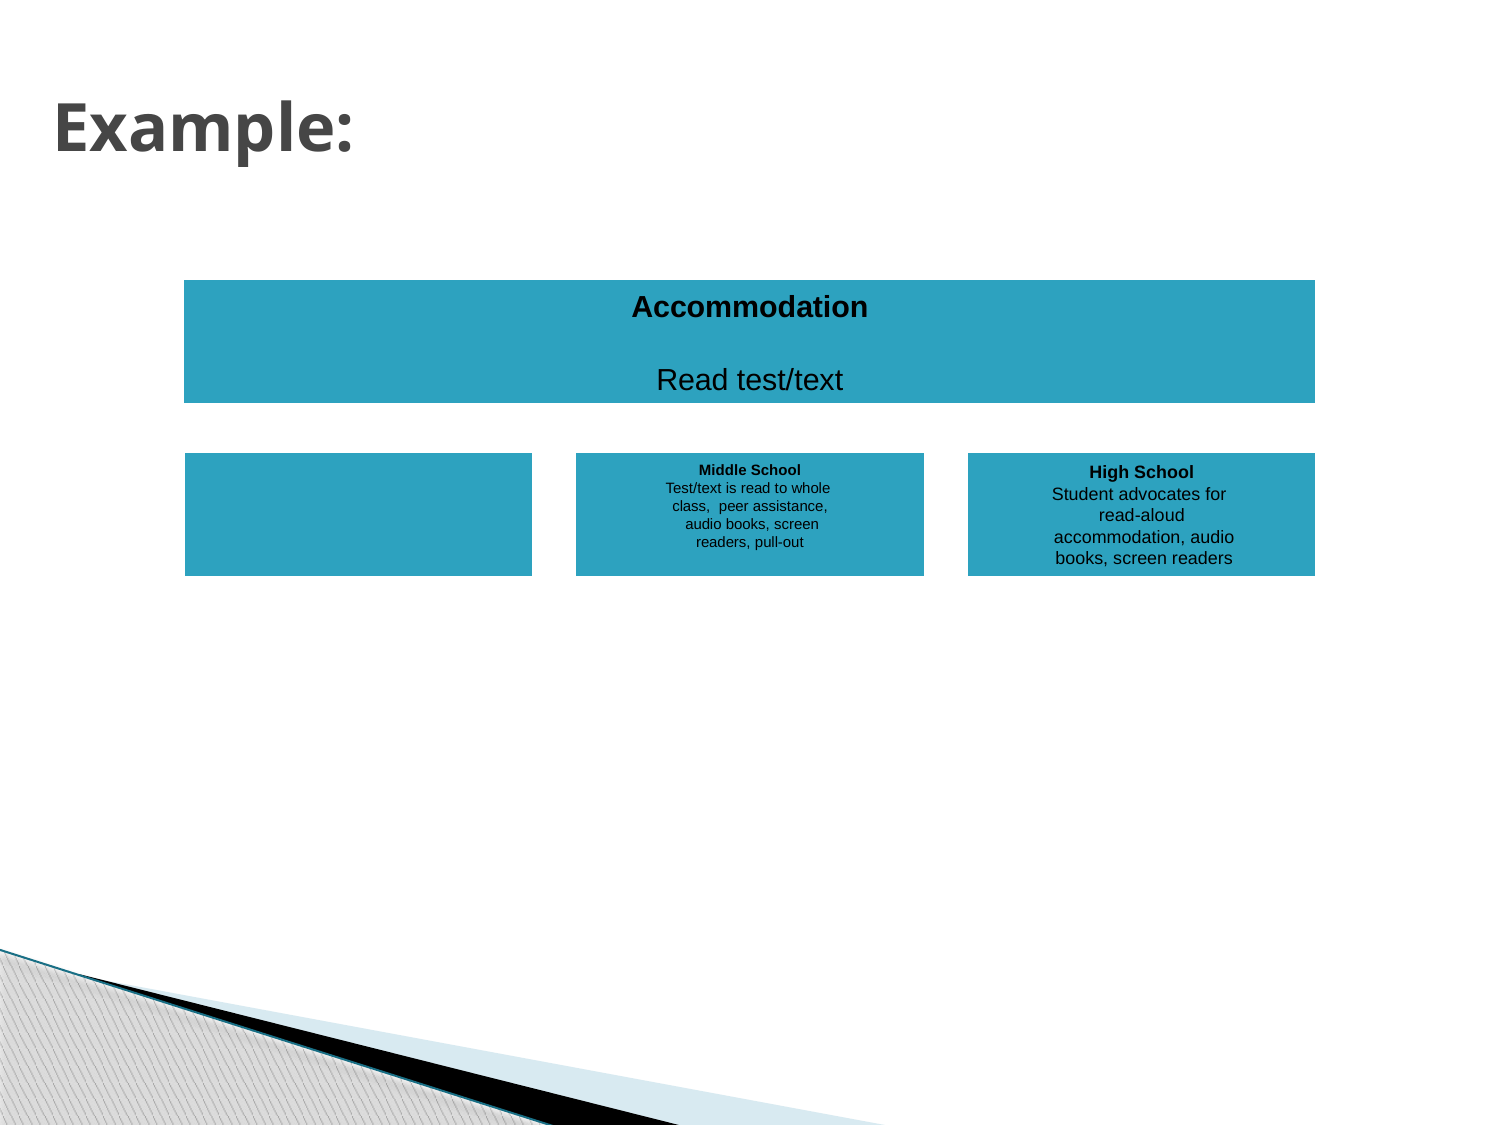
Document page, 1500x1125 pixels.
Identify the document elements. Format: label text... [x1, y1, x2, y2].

title Example: [37, 24, 1463, 225]
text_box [37, 274, 1463, 1101]
